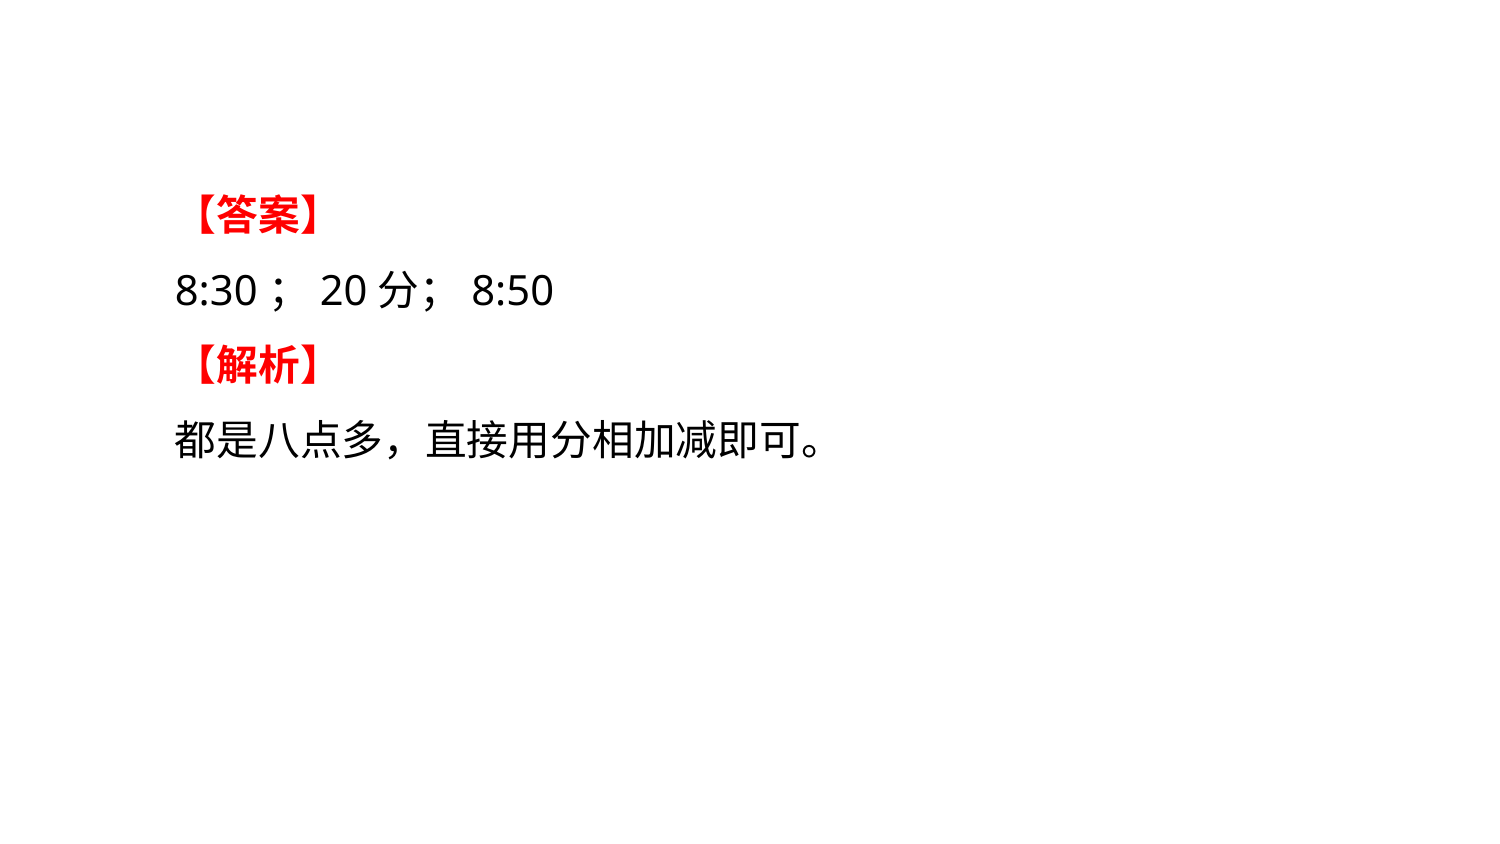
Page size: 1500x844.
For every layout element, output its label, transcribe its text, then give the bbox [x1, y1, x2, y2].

text_box 【答案】 8:30；20分；8:50 【解析】 都是八点多，直接用分相加减即可。 [160, 156, 1380, 546]
